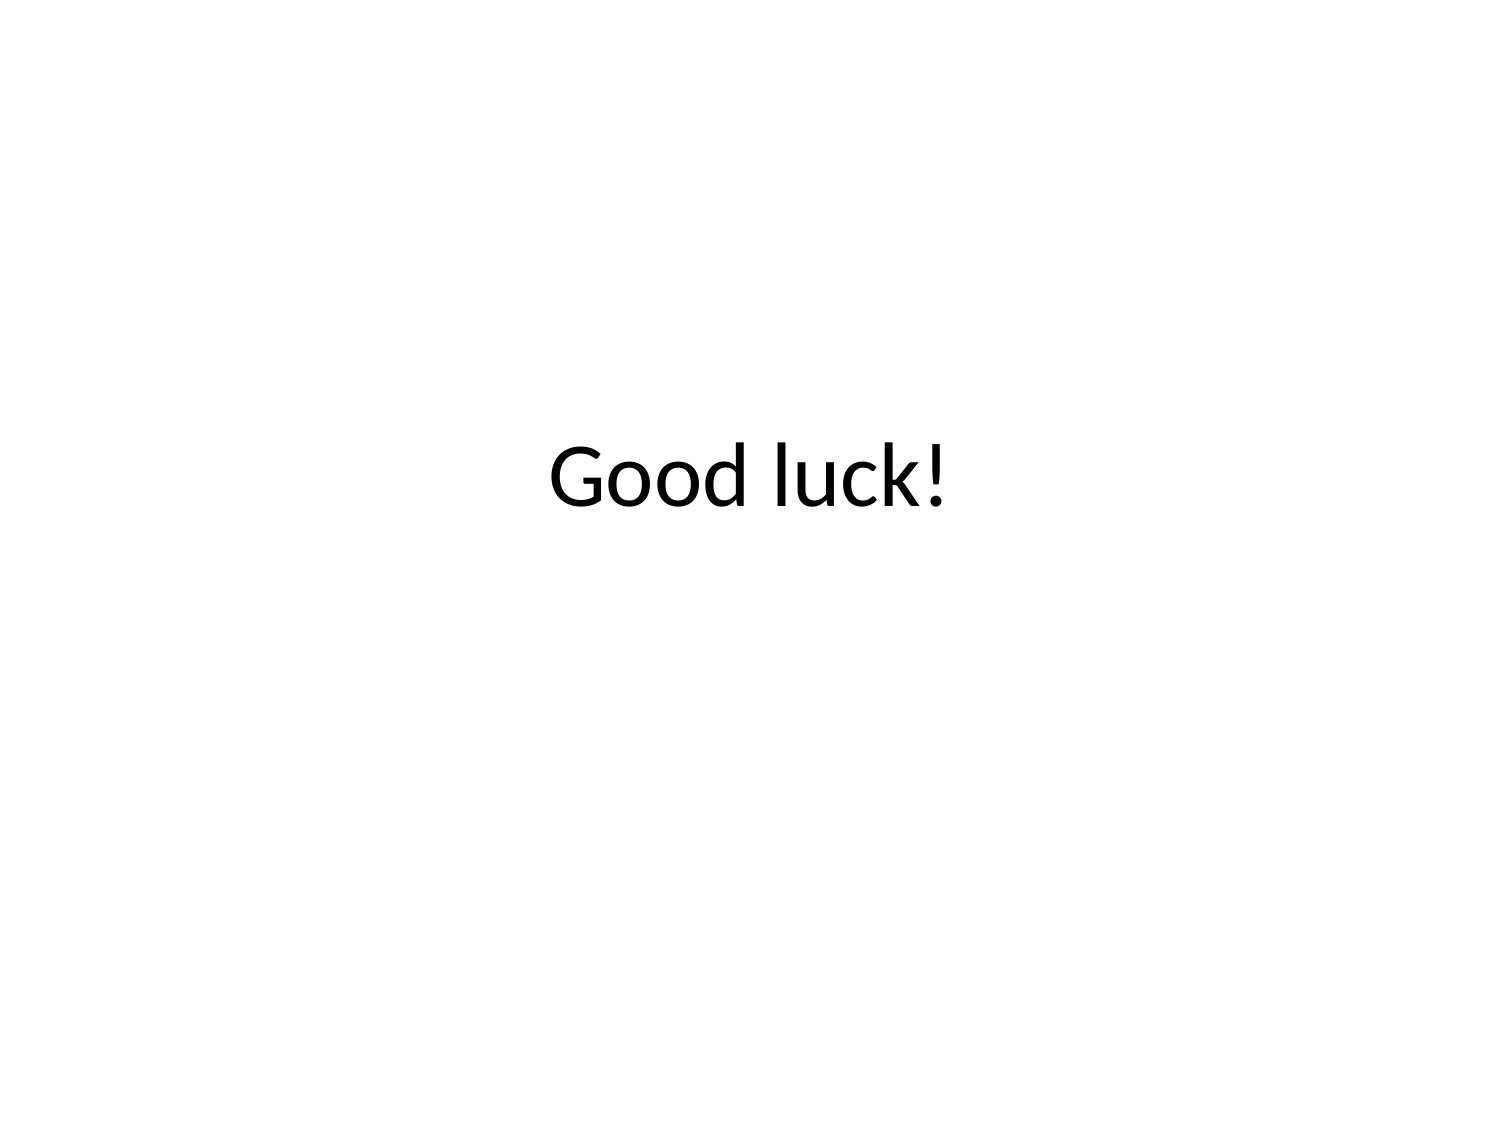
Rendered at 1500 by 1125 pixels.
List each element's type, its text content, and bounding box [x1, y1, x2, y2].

title Good luck! [112, 349, 1388, 591]
